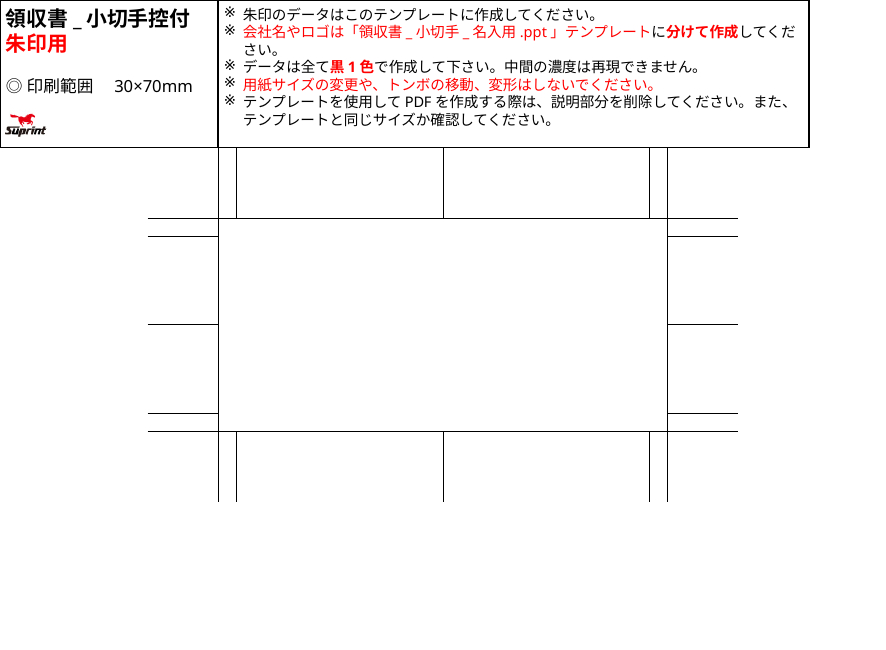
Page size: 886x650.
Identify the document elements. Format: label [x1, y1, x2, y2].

picture [2, 110, 48, 139]
